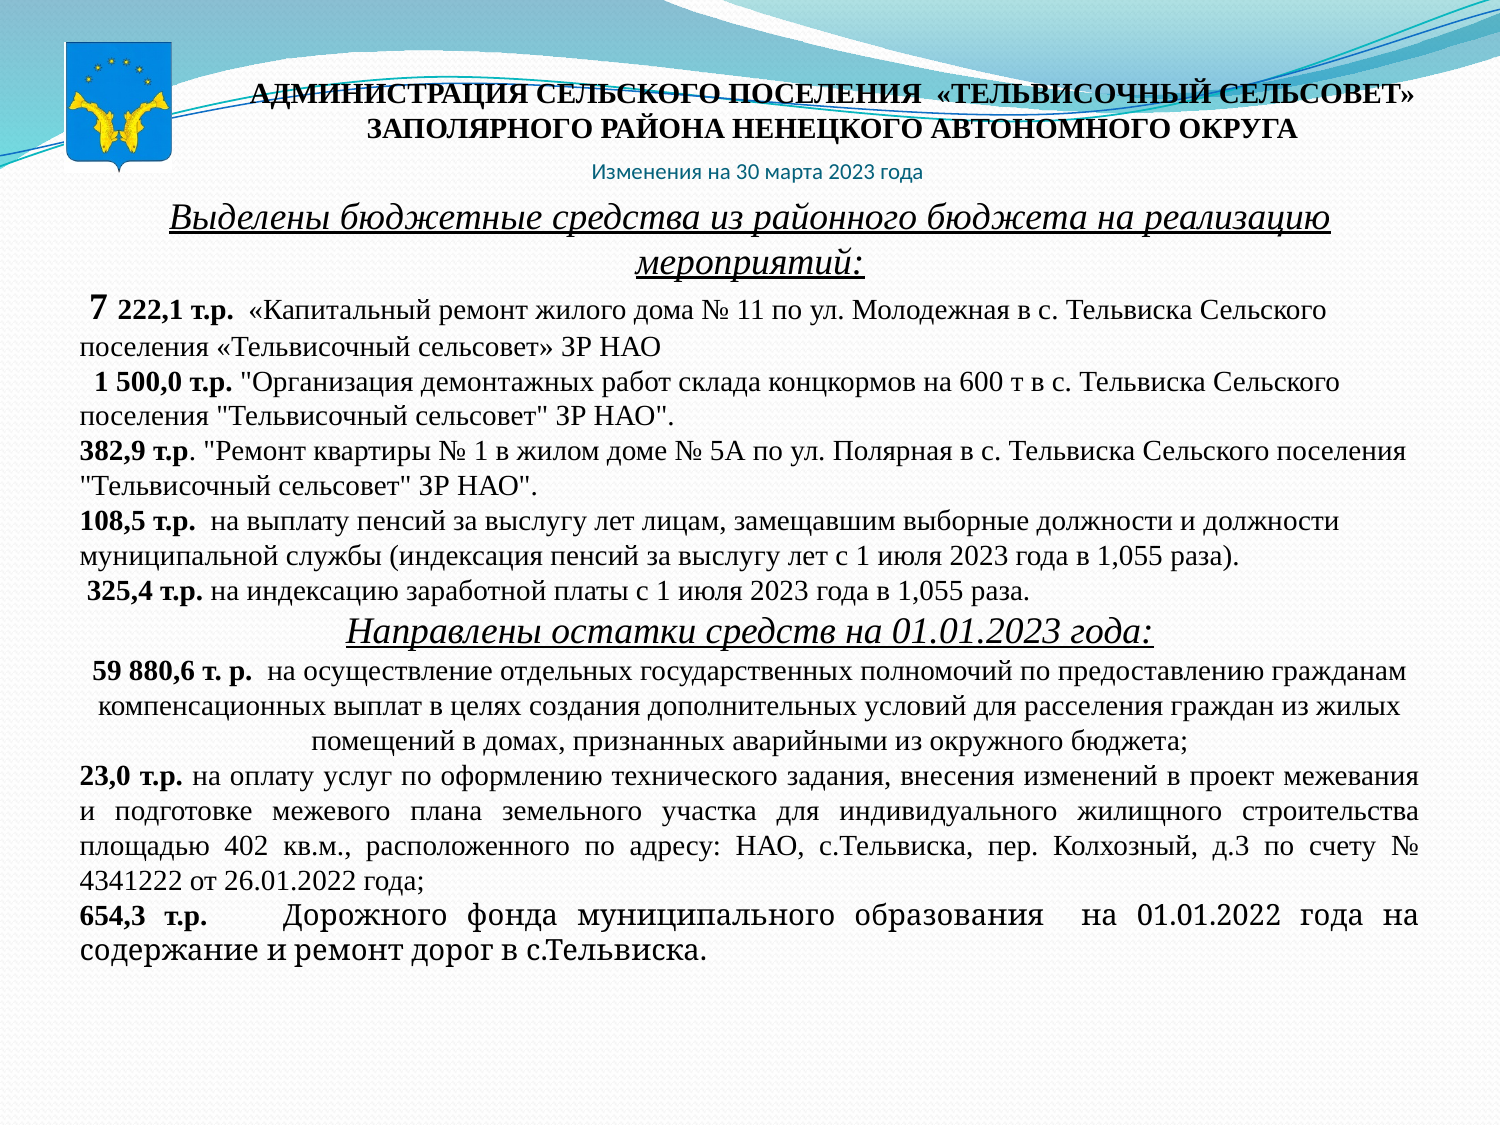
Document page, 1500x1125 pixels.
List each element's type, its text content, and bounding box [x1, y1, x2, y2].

picture [64, 42, 172, 173]
text_box Выделены бюджетные средства из районного бюджета на реализацию мероприятий: 7 222,1 т.р. «Капитальный ремонт жилого дома № 11 по ул. Молодежная в с. Тельвиска Сельского поселения «Тельвисочный сельсовет» ЗР НАО 1 500,0 т.р. "Организация демонтажных работ склада концкормов на 600 т в с. Тельвиска Сельского поселения "Тельвисочный сельсовет" ЗР НАО". 382,9 т.р. "Ремонт квартиры № 1 в жилом доме № 5А по ул. Полярная в с. Тельвиска Сельского поселения "Тельвисочный сельсовет" ЗР НАО". 108,5 т.р. на выплату пенсий за выслугу лет лицам, замещавшим выборные должности и должности муниципальной службы (индексация пенсий за выслугу лет с 1 июля 2023 года в 1,055 раза). 325,4 т.р. на индексацию заработной платы с 1 июля 2023 года в 1,055 раза. Направлены остатки средств на 01.01.2023 года: 59 880,6 т. р. на осуществление отдельных государственных полномочий по предоставлению гражданам компенсационных выплат в целях создания дополнительных условий для расселения граждан из жилых помещений в домах, признанных аварийными из окружного бюджета; 23,0 т.р. на оплату услуг по оформлению технического задания, внесения изменений в проект межевания и подготовке межевого плана земельного участка для индивидуального жилищного строительства площадью 402 кв.м., расположенного по адресу: НАО, с.Тельвиска, пер. Колхозный, д.3 по счету № 4341222 от 26.01.2022 года; 654,3 т.р. Дорожного фонда муниципального образования на 01.01.2022 года на содержание и ремонт дорог в с.Тельвиска. [64, 184, 1436, 974]
text_box АДМИНИСТРАЦИЯ СЕЛЬСКОГО ПОСЕЛЕНИЯ «ТЕЛЬВИСОЧНЫЙ СЕЛЬСОВЕТ» ЗАПОЛЯРНОГО РАЙОНА НЕНЕЦКОГО АВТОНОМНОГО ОКРУГА [206, 66, 1459, 152]
title Изменения на 30 марта 2023 года [171, 149, 1440, 185]
